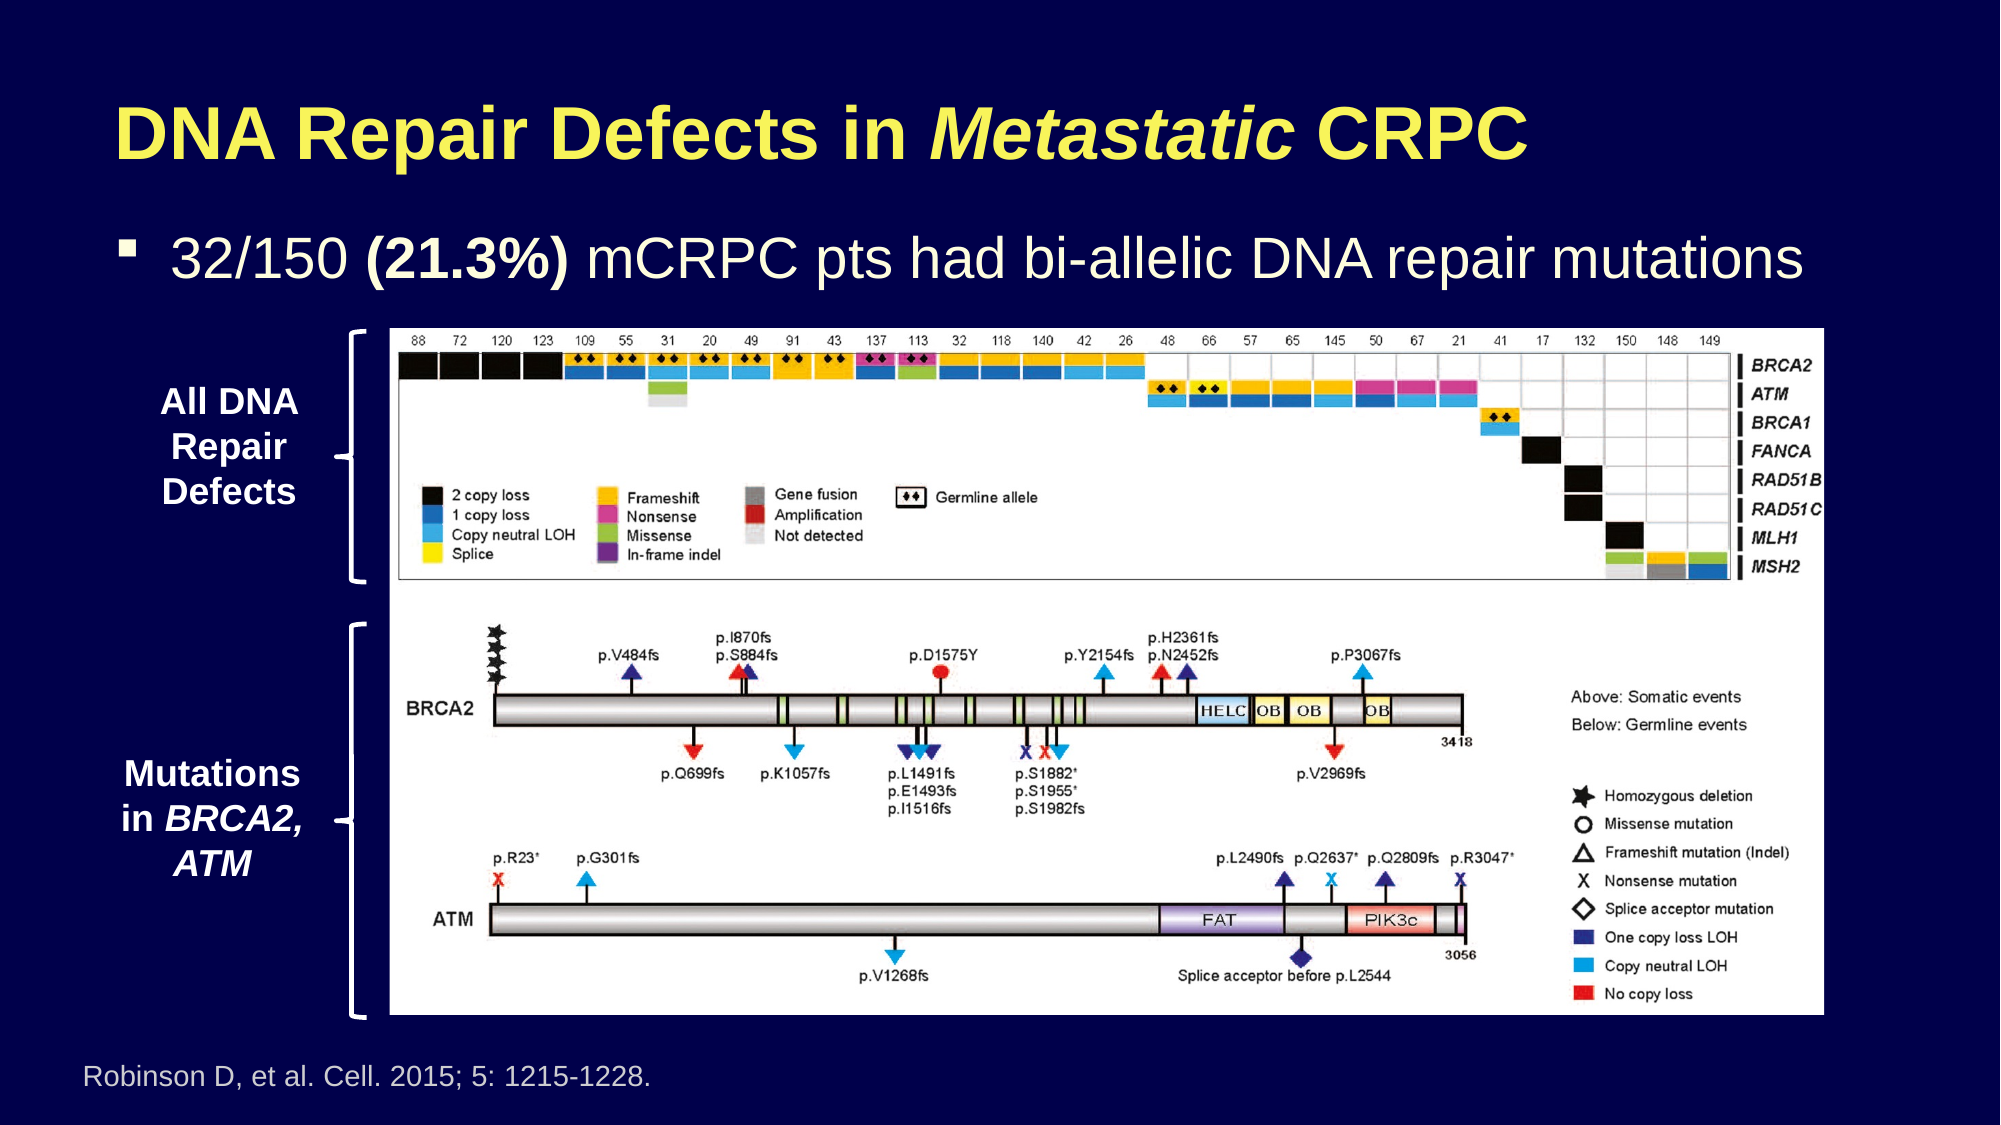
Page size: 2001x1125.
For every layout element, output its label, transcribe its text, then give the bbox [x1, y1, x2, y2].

text_box Robinson D, et al. Cell. 2015; 5: 1215-1228. [67, 1049, 1382, 1100]
text_box [336, 331, 367, 583]
text_box Mutations in BRCA2, ATM [93, 741, 332, 892]
list 32/150 (21.3%) mCRPC pts had bi-allelic DNA repair mutations [99, 220, 1884, 296]
picture [389, 327, 1825, 1015]
text_box [336, 623, 367, 1018]
text_box All DNA Repair Defects [109, 369, 349, 520]
title DNA Repair Defects in Metastatic CRPC [100, 39, 1884, 220]
